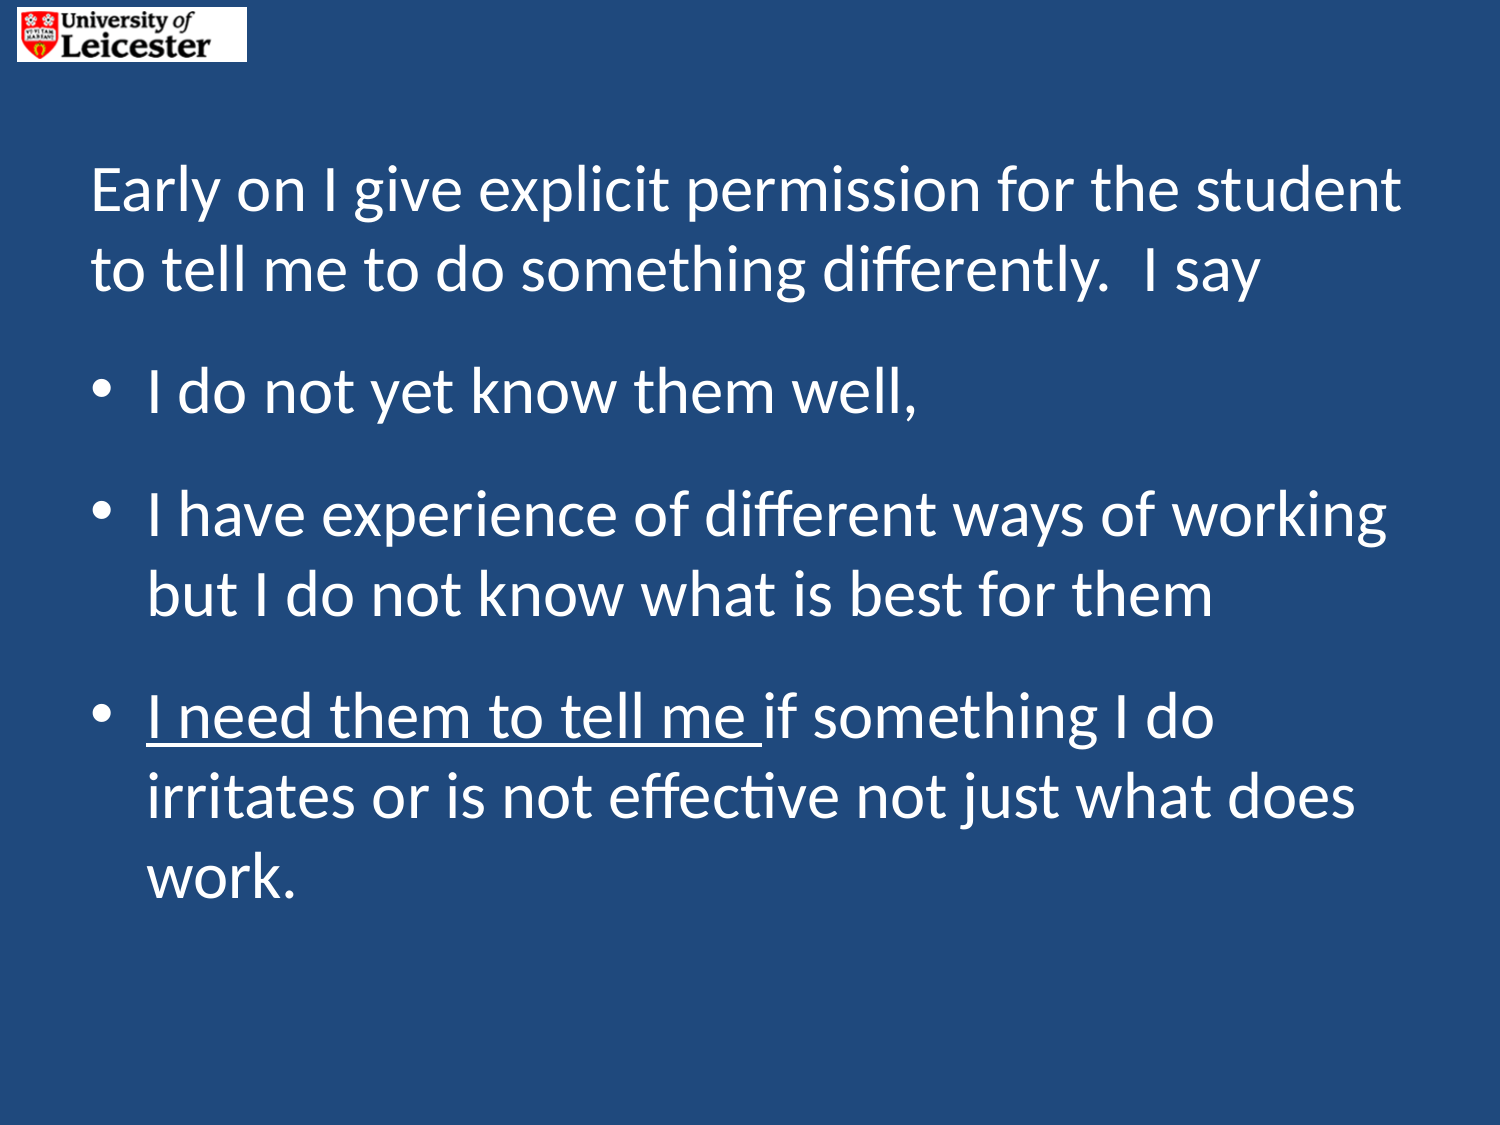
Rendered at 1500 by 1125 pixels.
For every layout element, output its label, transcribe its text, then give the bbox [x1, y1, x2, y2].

picture [17, 7, 247, 62]
list Early on I give explicit permission for the student to tell me to do something differently. I say I do not yet know them well, I have experience of different ways of working but I do not know what is best for them I need them to tell me if something I do irritates or is not effective not just what does work. [75, 137, 1425, 1005]
